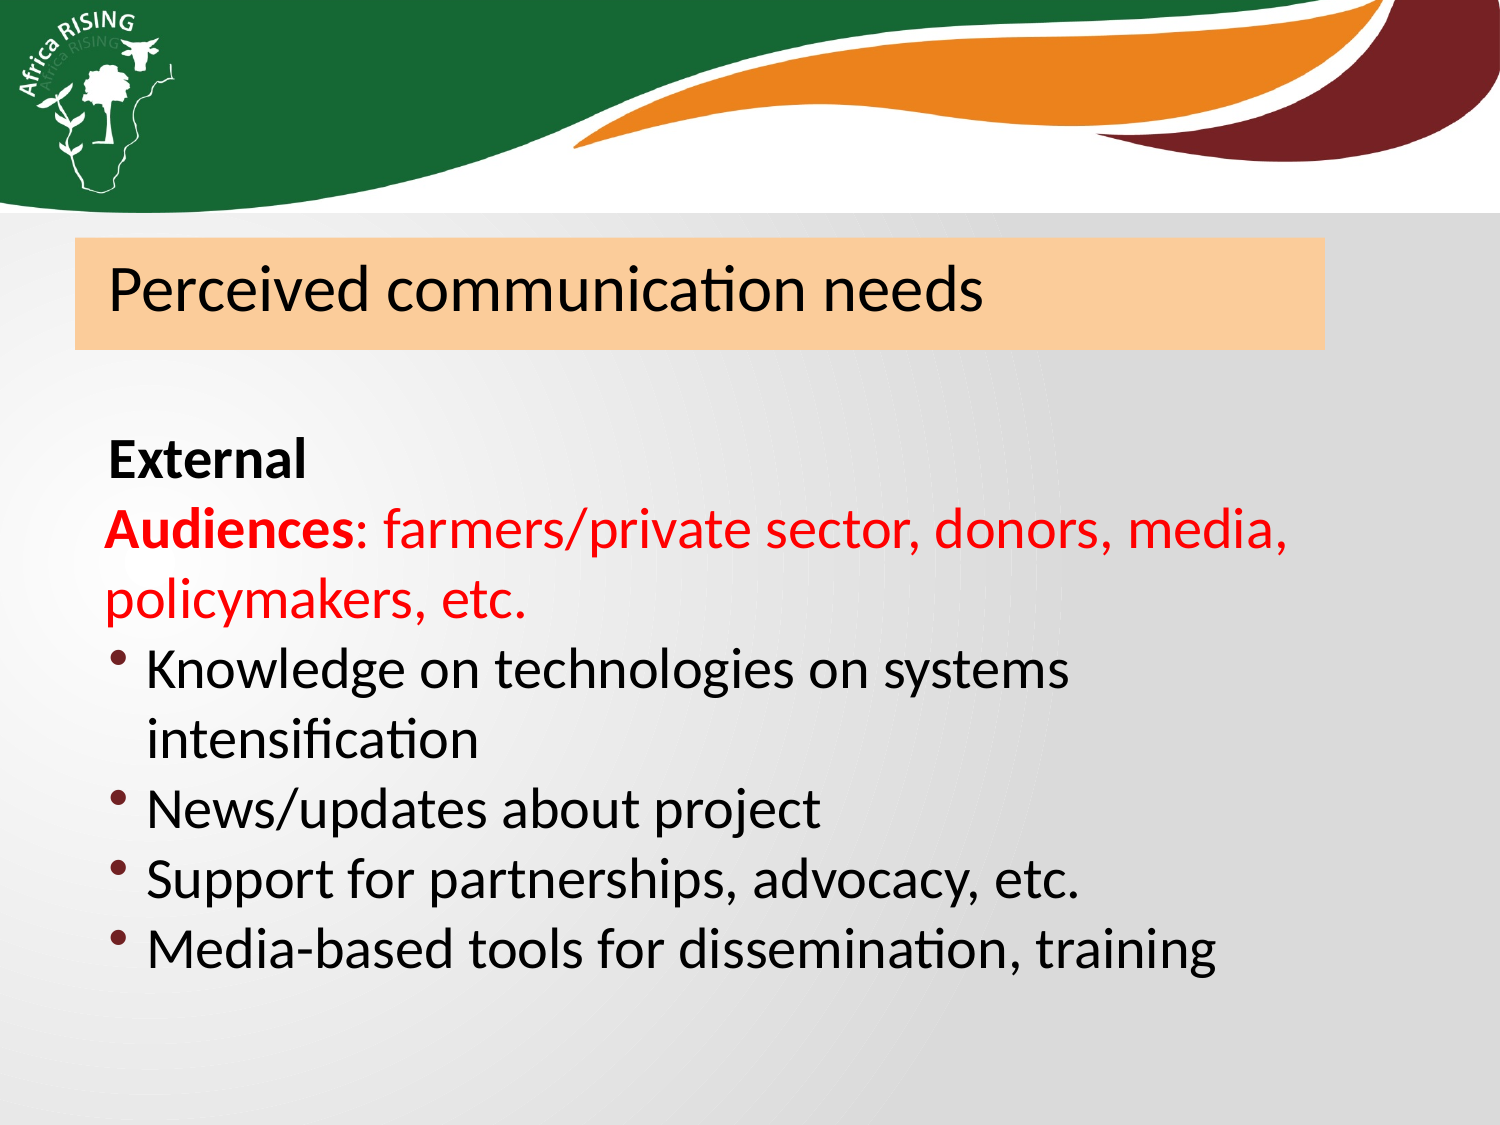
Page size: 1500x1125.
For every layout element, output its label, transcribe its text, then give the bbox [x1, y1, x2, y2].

picture [0, 0, 1500, 213]
list Perceived communication needs [75, 237, 1325, 350]
list External Audiences: farmers/private sector, donors, media, policymakers, etc. Knowledge on technologies on systems intensification News/updates about project Support for partnerships, advocacy, etc. Media-based tools for dissemination, training [75, 412, 1350, 1075]
